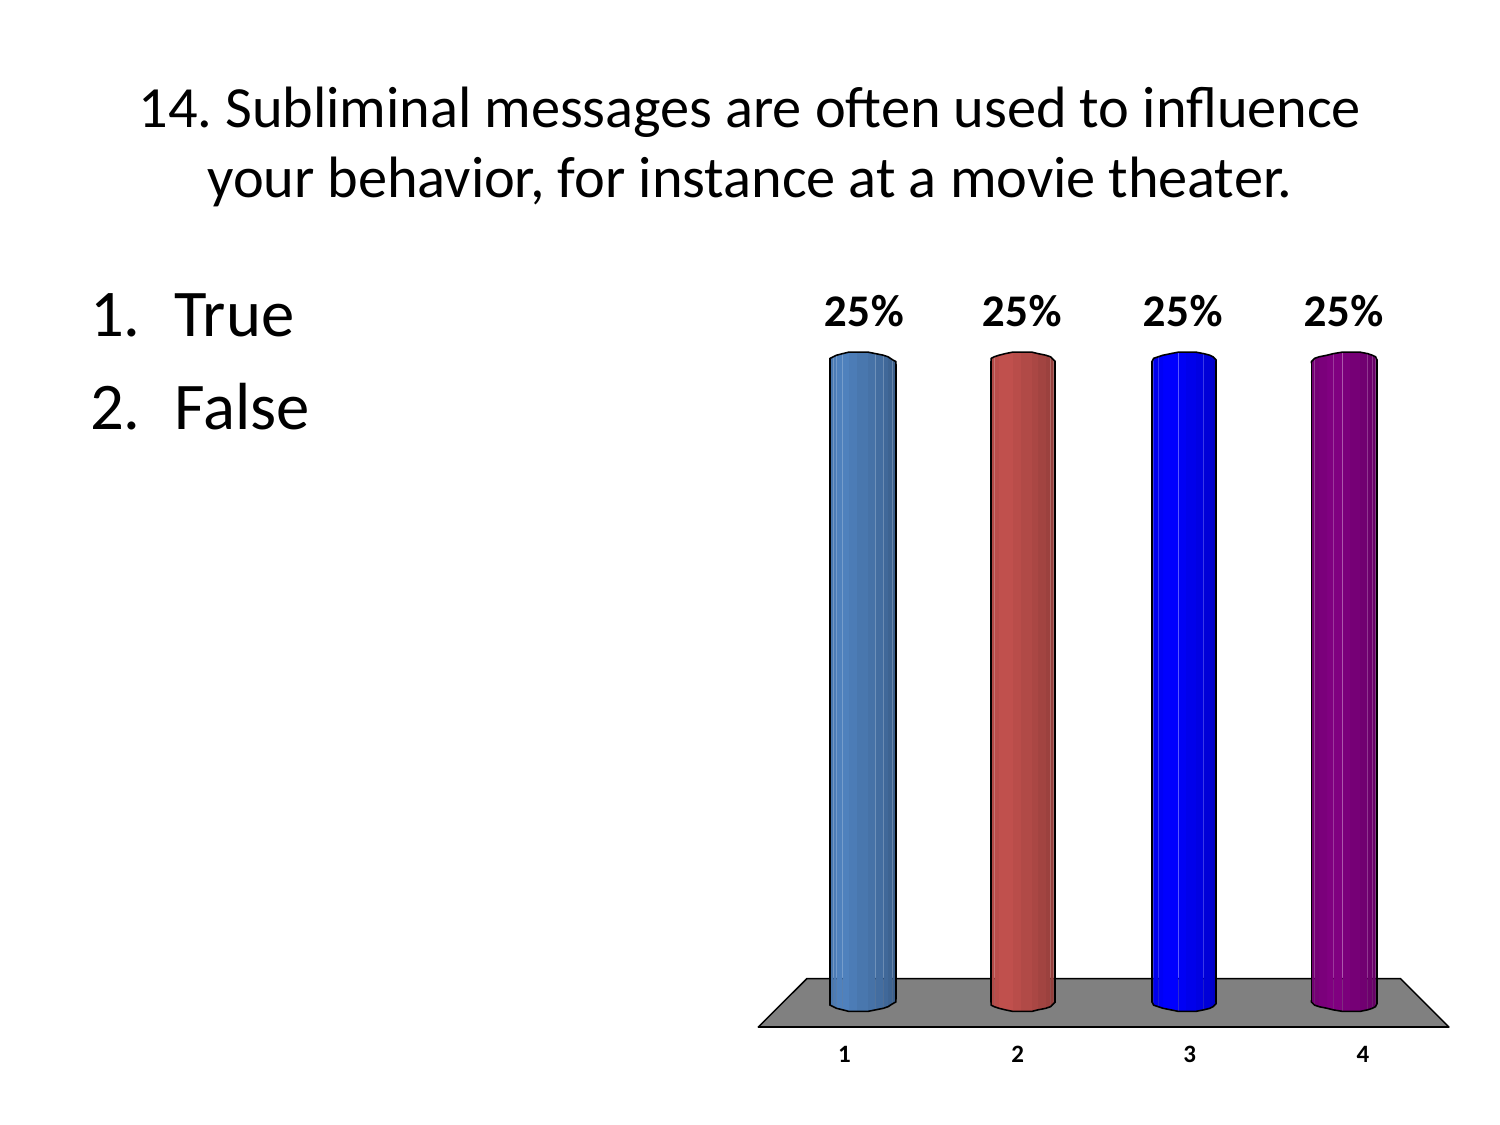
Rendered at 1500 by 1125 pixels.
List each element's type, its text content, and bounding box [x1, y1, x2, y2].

title 14. Subliminal messages are often used to influence your behavior, for instance at a movie theater. [75, 45, 1425, 233]
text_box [739, 270, 1490, 1115]
list True False [75, 262, 750, 1005]
